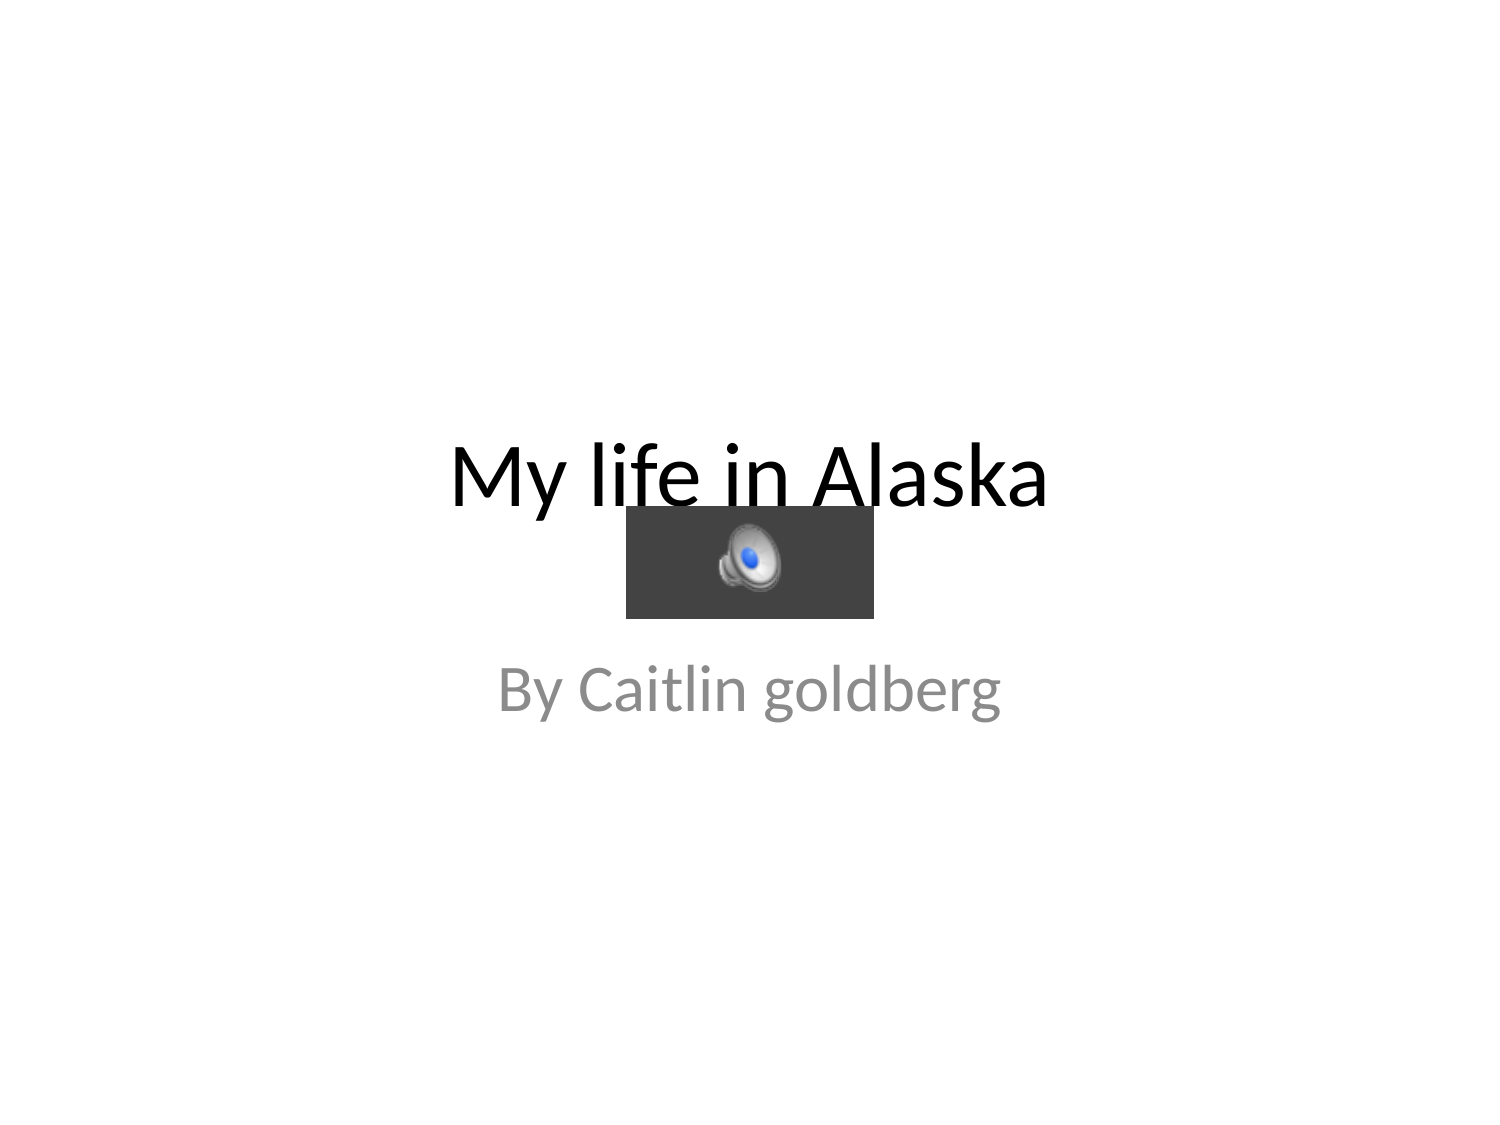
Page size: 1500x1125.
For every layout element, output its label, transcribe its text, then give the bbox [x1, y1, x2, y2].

picture [624, 499, 876, 615]
subtitle By Caitlin goldberg [225, 637, 1275, 925]
title My life in Alaska [112, 349, 1388, 591]
